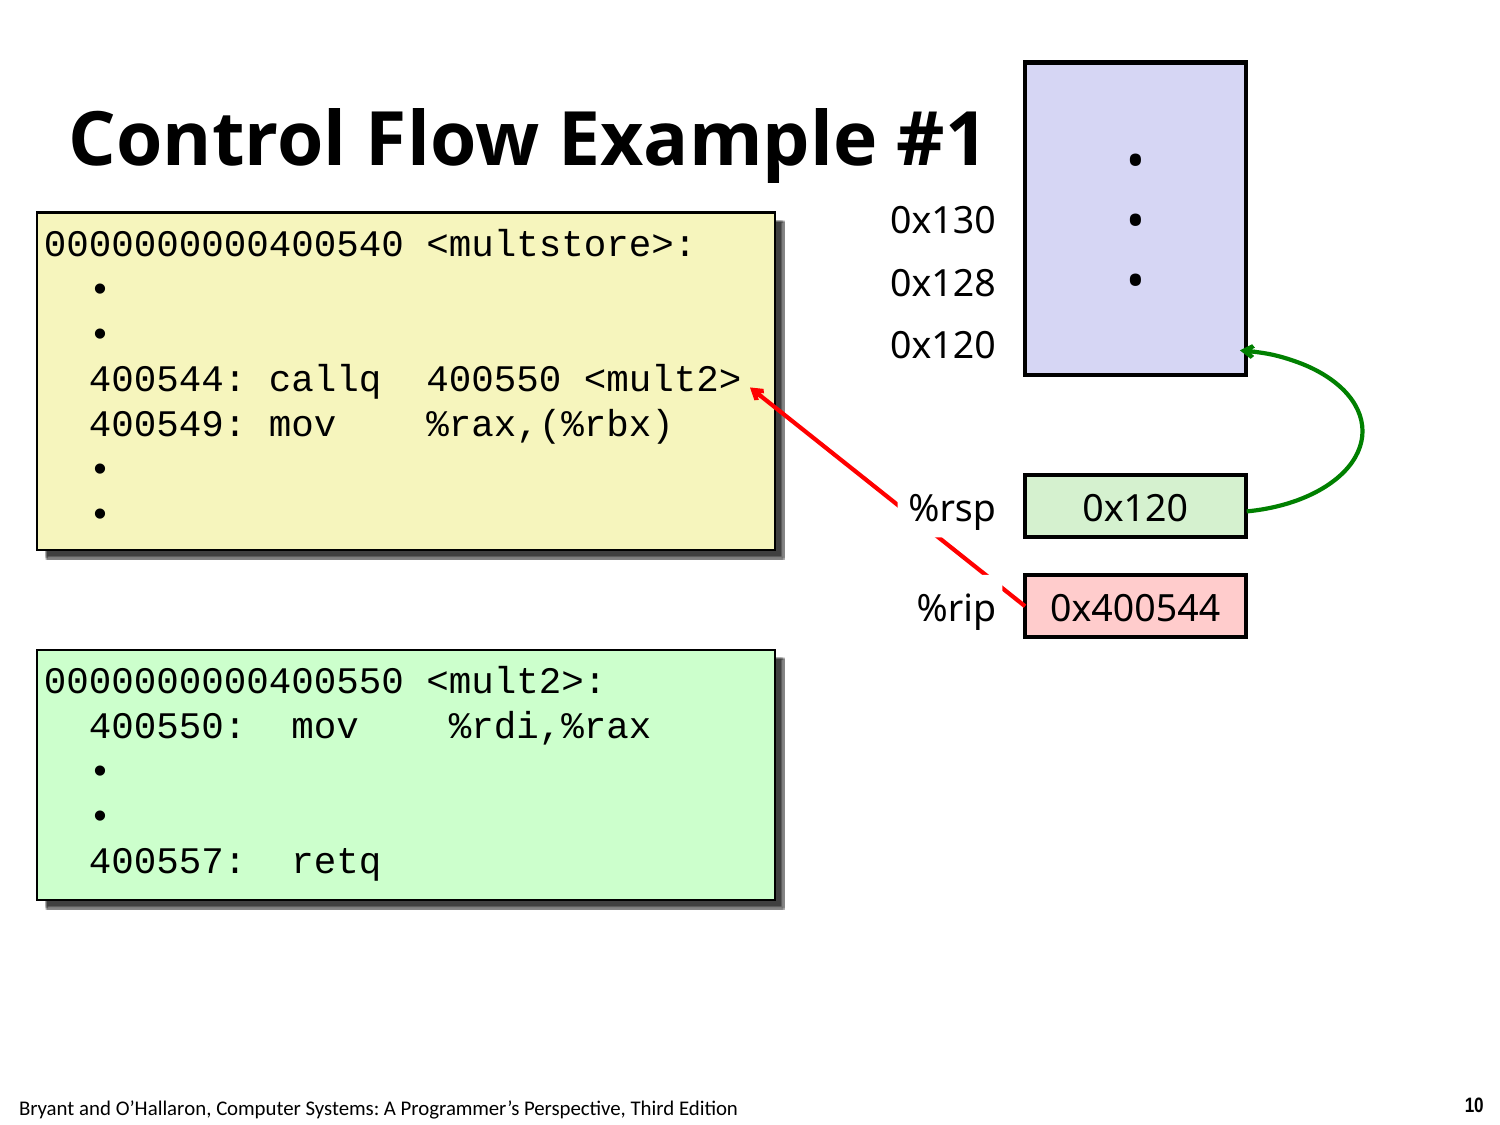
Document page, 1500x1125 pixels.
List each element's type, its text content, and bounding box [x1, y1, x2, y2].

text_box 0000000000400550 <mult2>: 400550: mov %rdi,%rax • • 400557: retq [37, 650, 775, 900]
title Control Flow Example #1 [62, 41, 1438, 230]
text_box 0x400544 [1025, 574, 1246, 638]
text_box 0x130 [874, 187, 1003, 250]
text_box 0x120 [874, 313, 1003, 375]
text_box 0x120 [1029, 474, 1246, 538]
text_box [749, 387, 1026, 607]
text_box 0000000000400540 <multstore>: • • 400544: callq 400550 <mult2> 400549: mov %rax,(%rbx) • • [37, 212, 775, 550]
text_box %rip [897, 615, 1003, 638]
text_box • • • [1025, 62, 1246, 375]
text_box [1224, 344, 1363, 512]
text_box 0x128 [874, 250, 1003, 313]
